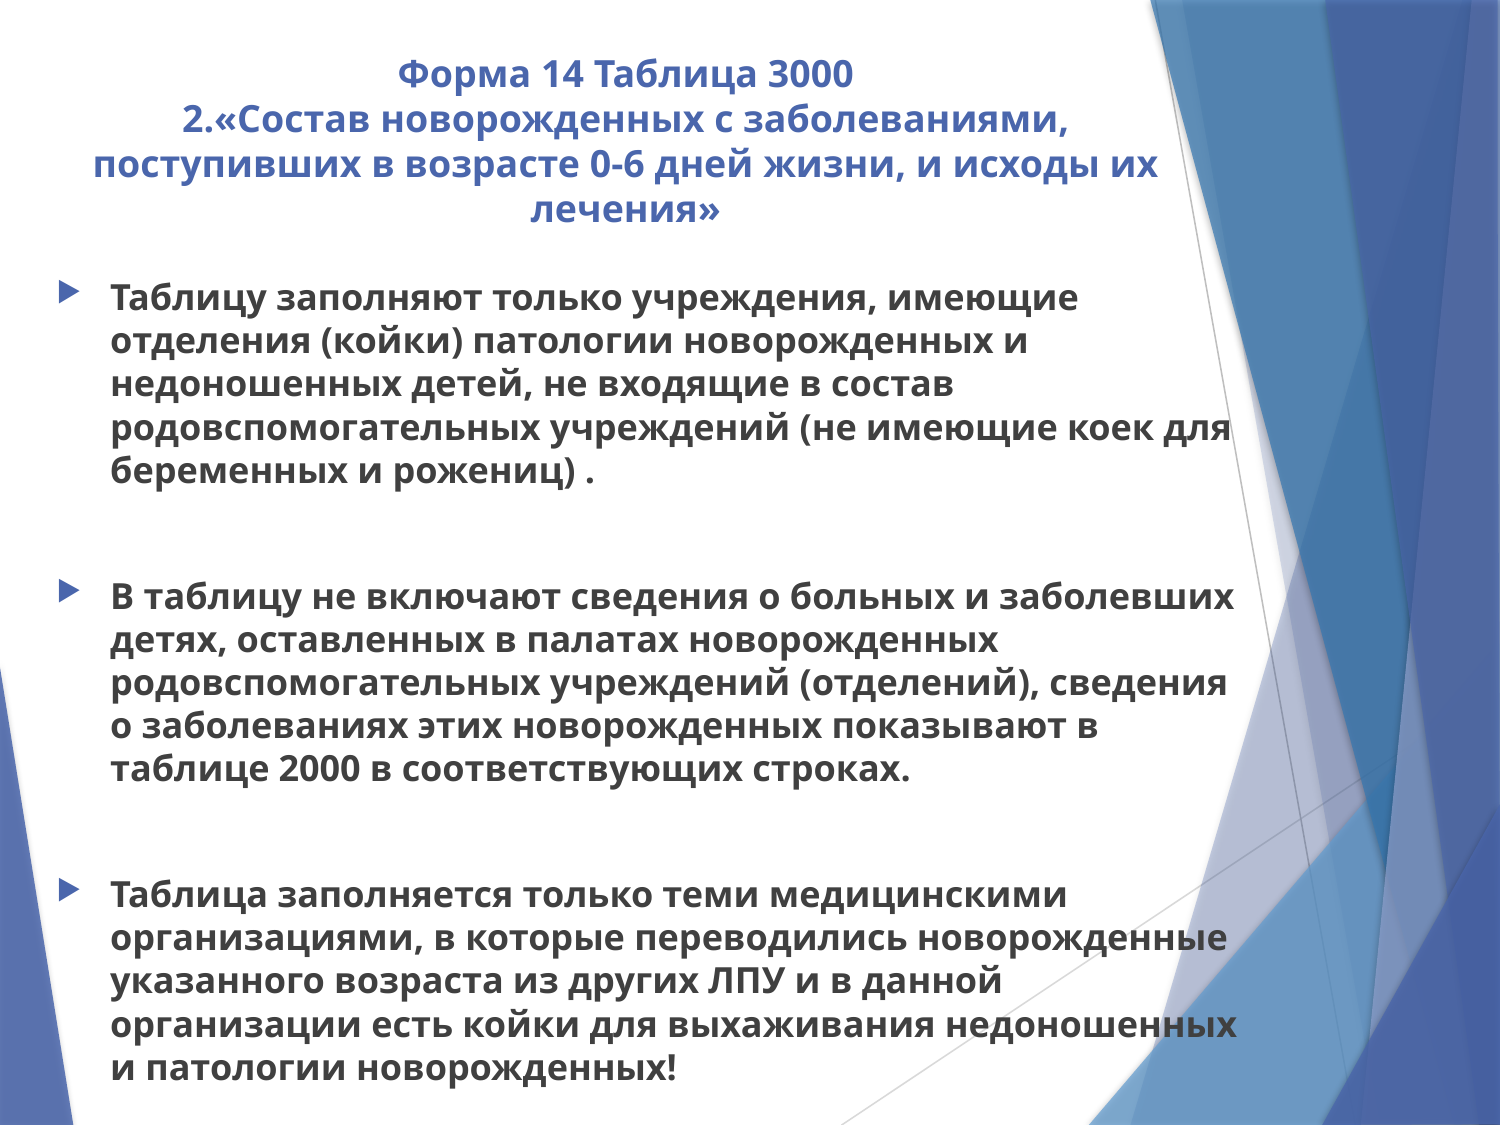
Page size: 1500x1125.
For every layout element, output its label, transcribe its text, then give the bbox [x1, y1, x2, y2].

title Форма 14 Таблица 3000 2.«Состав новорожденных с заболеваниями, поступивших в возрасте 0-6 дней жизни, и исходы их лечения» [53, 42, 1199, 267]
list Таблицу заполняют только учреждения, имеющие отделения (койки) патологии новорожденных и недоношенных детей, не входящие в состав родовспомогательных учреждений (не имеющие коек для беременных и рожениц) . В таблицу не включают сведения о больных и заболевших детях, оставленных в палатах новорожденных родовспомогательных учреждений (отделений), сведения о заболеваниях этих новорожденных показывают в таблице 2000 в соответствующих строках. Таблица заполняется только теми медицинскими организациями, в которые переводились новорожденные указанного возраста из других ЛПУ и в данной организации есть койки для выхаживания недоношенных и патологии новорожденных! [41, 267, 1270, 1106]
